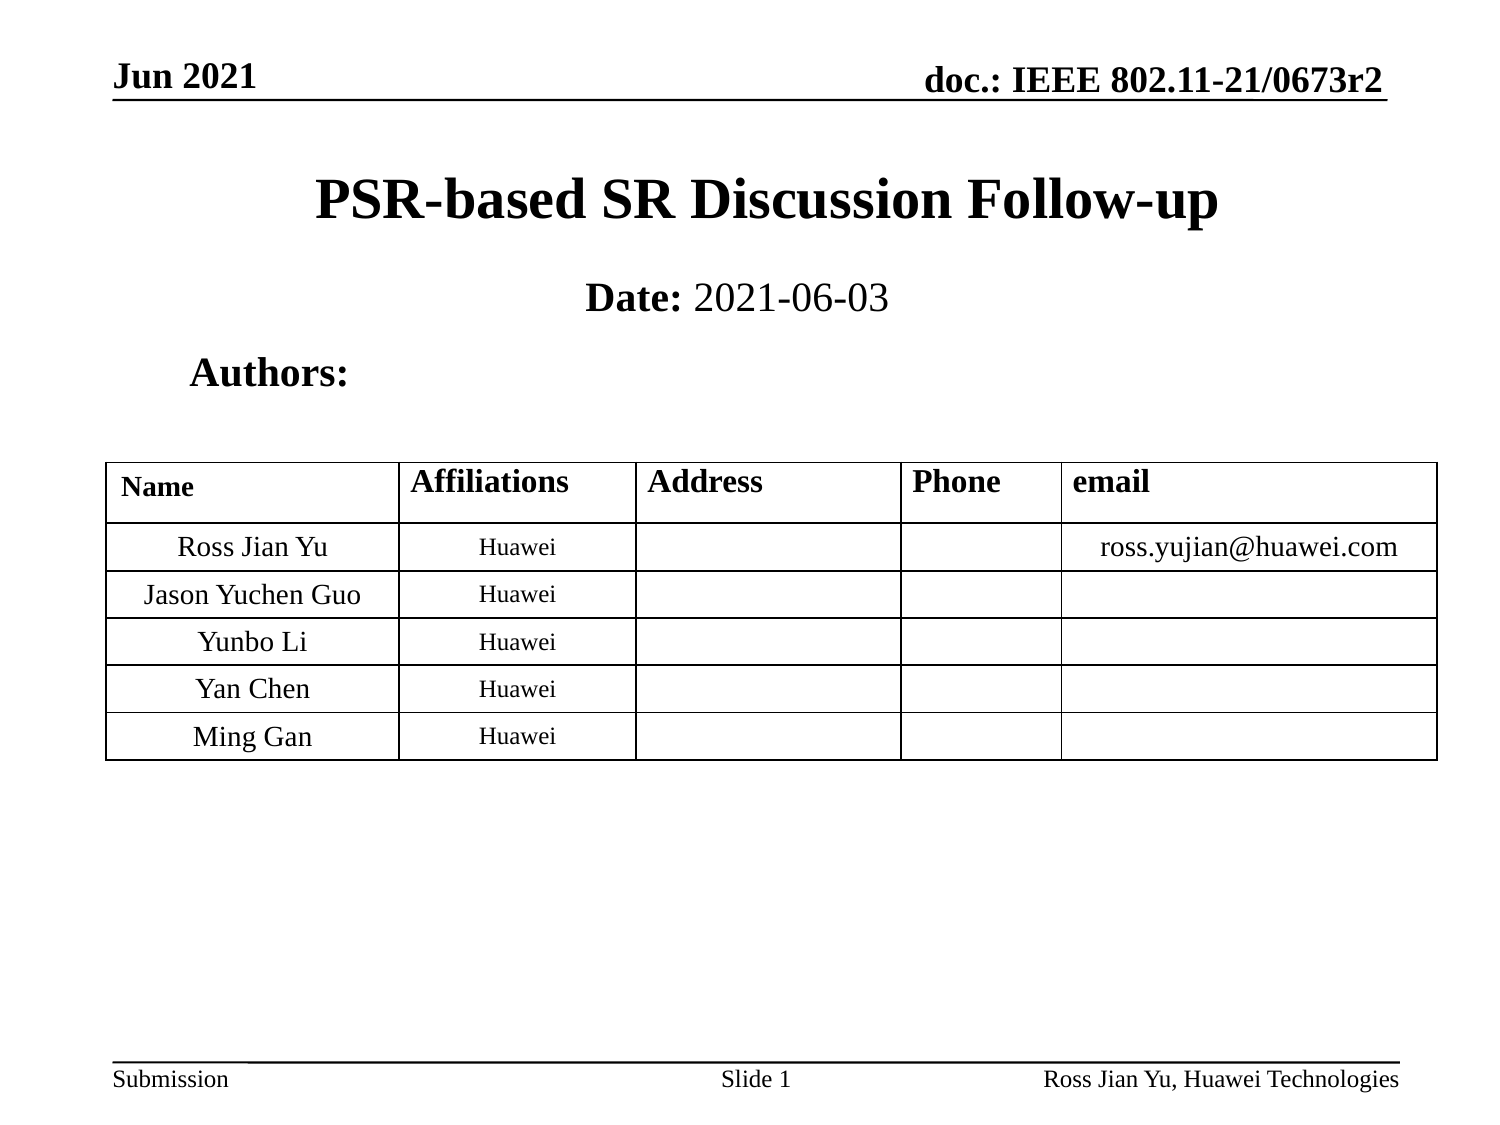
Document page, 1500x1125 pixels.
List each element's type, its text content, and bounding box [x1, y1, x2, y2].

table_cell [1062, 666, 1436, 712]
table_cell Yan Chen [107, 666, 398, 712]
table_cell [902, 713, 1061, 759]
table_cell [902, 666, 1061, 712]
table_cell Huawei [400, 572, 635, 617]
table_header Affiliations [400, 463, 635, 522]
table_cell ross.yujian@huawei.com [1062, 524, 1436, 570]
table_cell Huawei [400, 524, 635, 570]
table_header Name [107, 463, 398, 522]
table_cell [902, 524, 1061, 570]
table_header Address [637, 463, 900, 522]
slide_number Slide 1 [712, 1061, 800, 1093]
table_header email [1062, 463, 1436, 522]
table_cell [637, 619, 900, 664]
table_cell Ming Gan [107, 713, 398, 759]
table_cell Jason Yuchen Guo [107, 572, 398, 617]
table_cell [902, 572, 1061, 617]
table_cell [1062, 713, 1436, 759]
table_cell [637, 713, 900, 759]
table_cell [1062, 619, 1436, 664]
table_cell Yunbo Li [107, 619, 398, 664]
table_cell [637, 524, 900, 570]
table_cell [637, 572, 900, 617]
table_cell [902, 619, 1061, 664]
table_cell Ross Jian Yu [107, 524, 398, 570]
table_header Phone [902, 463, 1061, 522]
title PSR-based SR Discussion Follow-up [27, 124, 1500, 251]
list Date: 2021-06-03 [99, 262, 1376, 326]
table_cell [1062, 572, 1436, 617]
table_cell Huawei [400, 713, 635, 759]
table_cell Huawei [400, 619, 635, 664]
table_cell Huawei [400, 666, 635, 712]
table_cell [637, 666, 900, 712]
text_box Authors: [174, 337, 412, 400]
